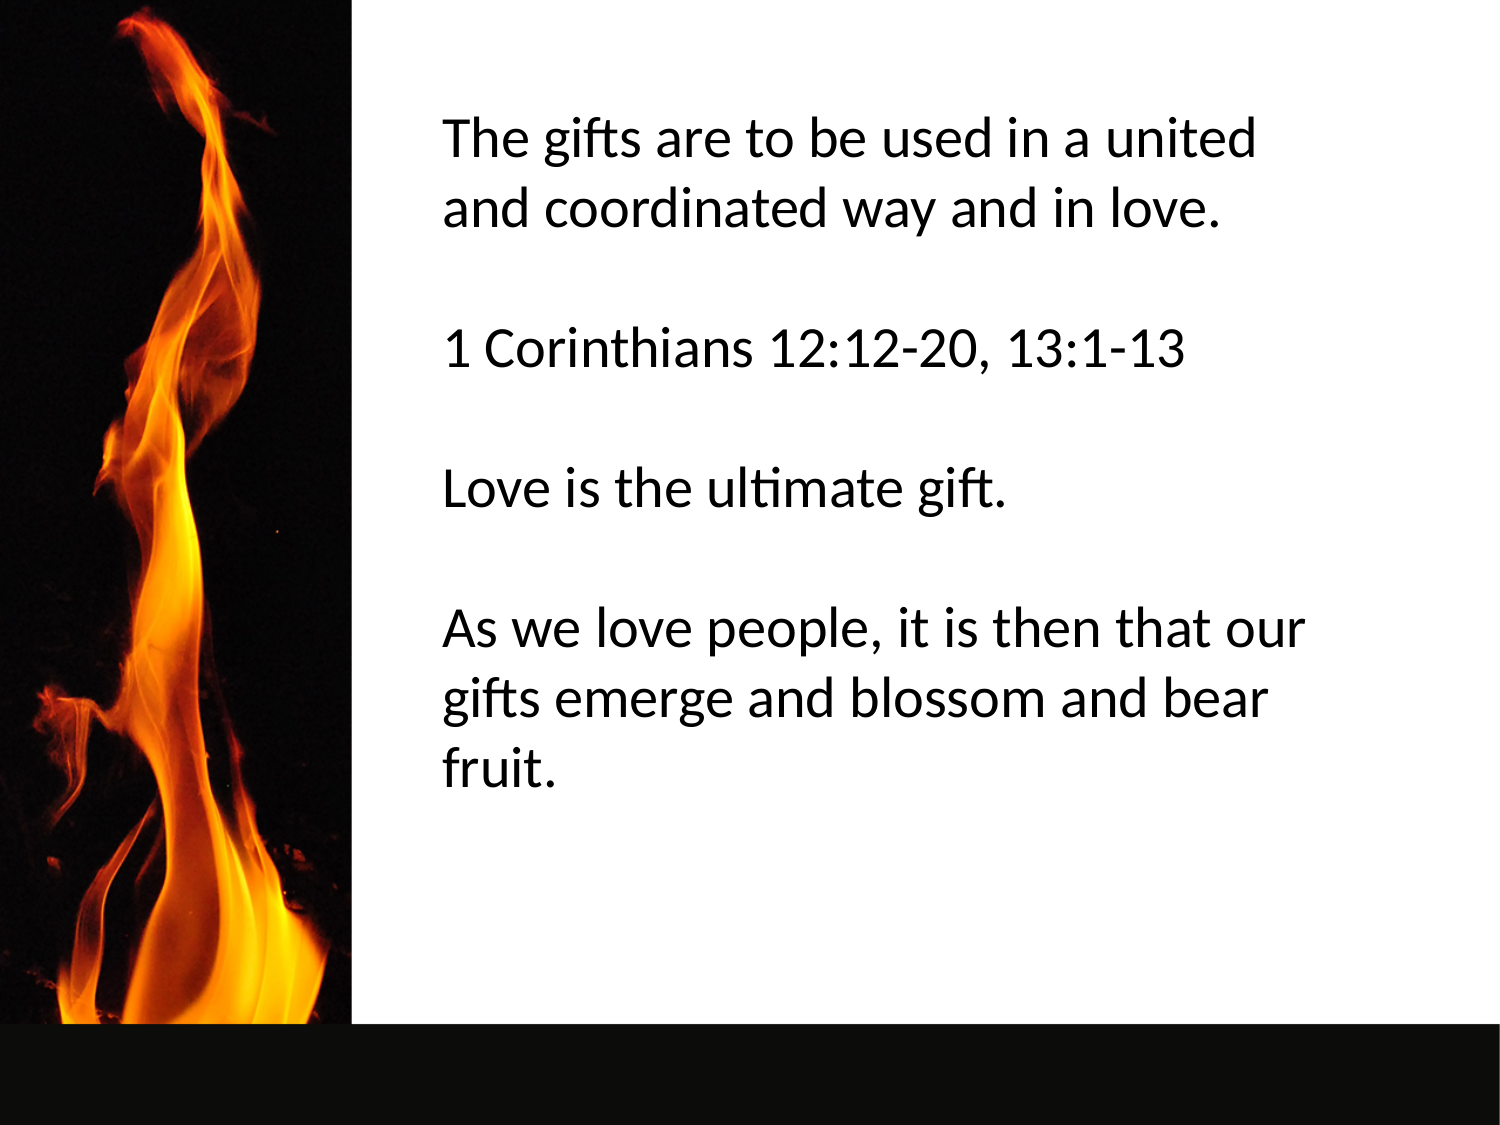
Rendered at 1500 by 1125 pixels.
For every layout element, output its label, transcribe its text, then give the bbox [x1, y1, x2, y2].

picture [0, 0, 1500, 1125]
text_box The gifts are to be used in a united and coordinated way and in love. 1 Corinthians 12:12-20, 13:1-13 Love is the ultimate gift. As we love people, it is then that our gifts emerge and blossom and bear fruit. [427, 91, 1359, 897]
